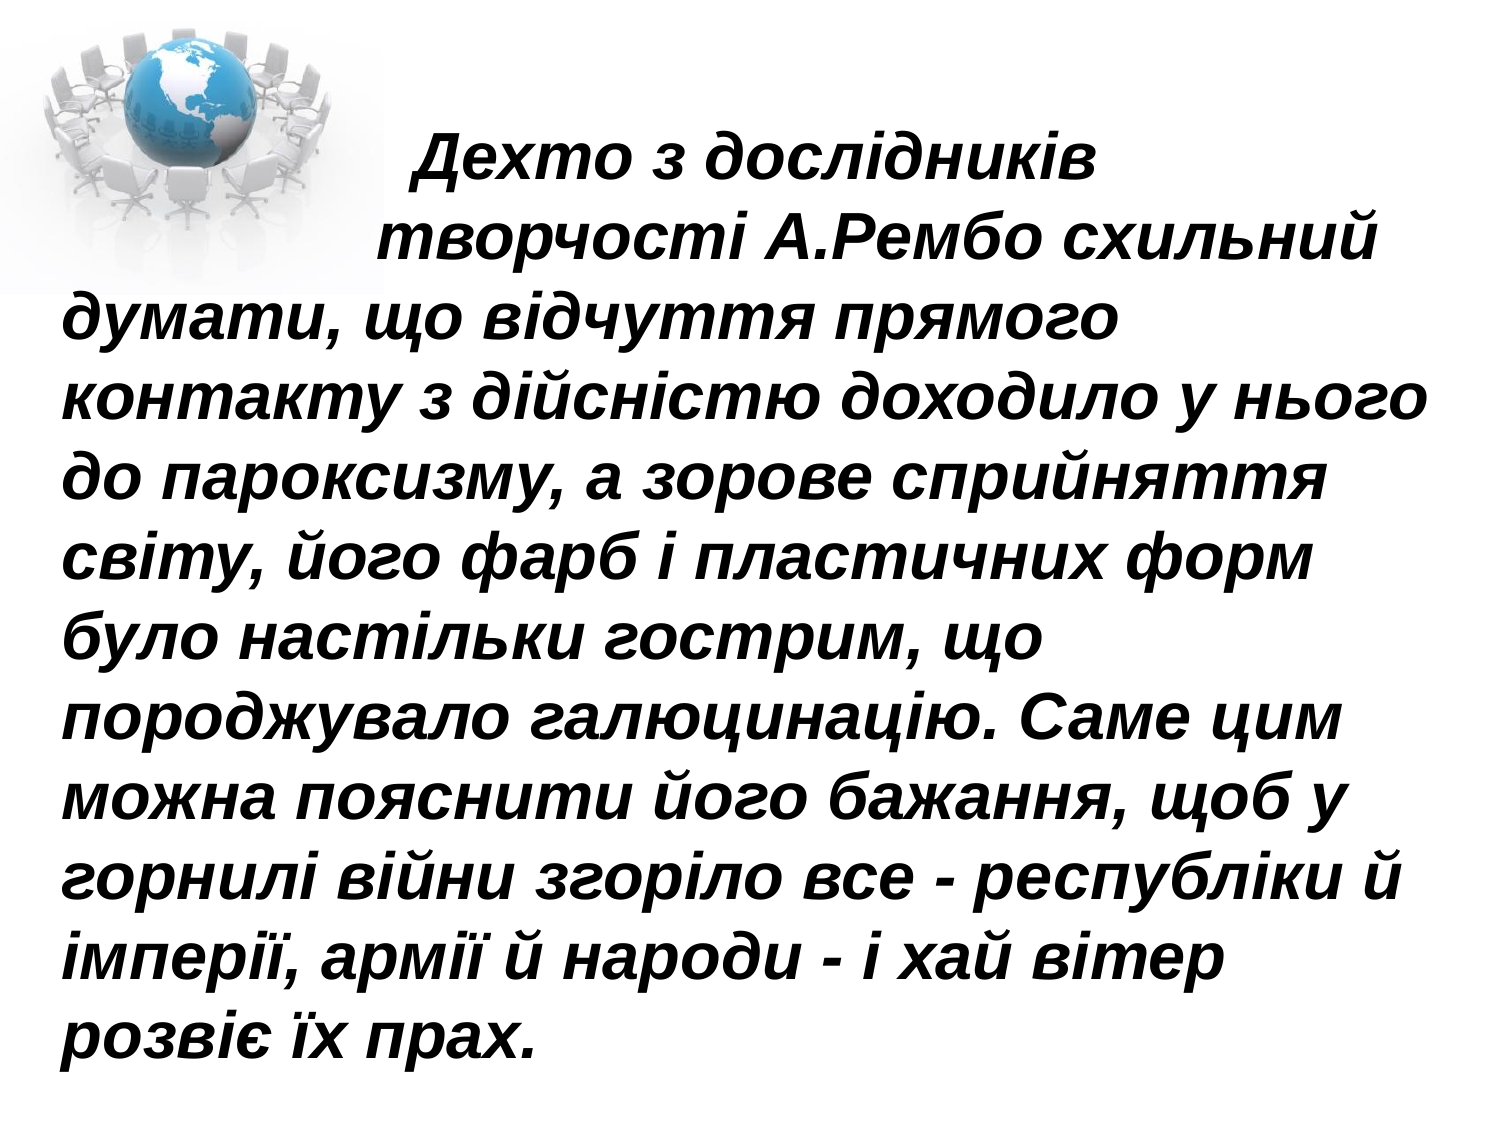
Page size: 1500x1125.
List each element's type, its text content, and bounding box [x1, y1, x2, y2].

text_box Дехто з дослідників творчості А.Рембо схильний думати, що відчуття прямого контакту з дійсністю доходило у нього до пароксизму, а зорове сприйняття світу, його фарб і пластичних форм було настільки гострим, що породжувало галюцинацію. Саме цим можна пояснити його бажання, щоб у горнилі війни згоріло все - республіки й імперії, армії й народи - і хай вітер розвіє їх прах. [46, 105, 1454, 1125]
picture [0, 0, 384, 295]
